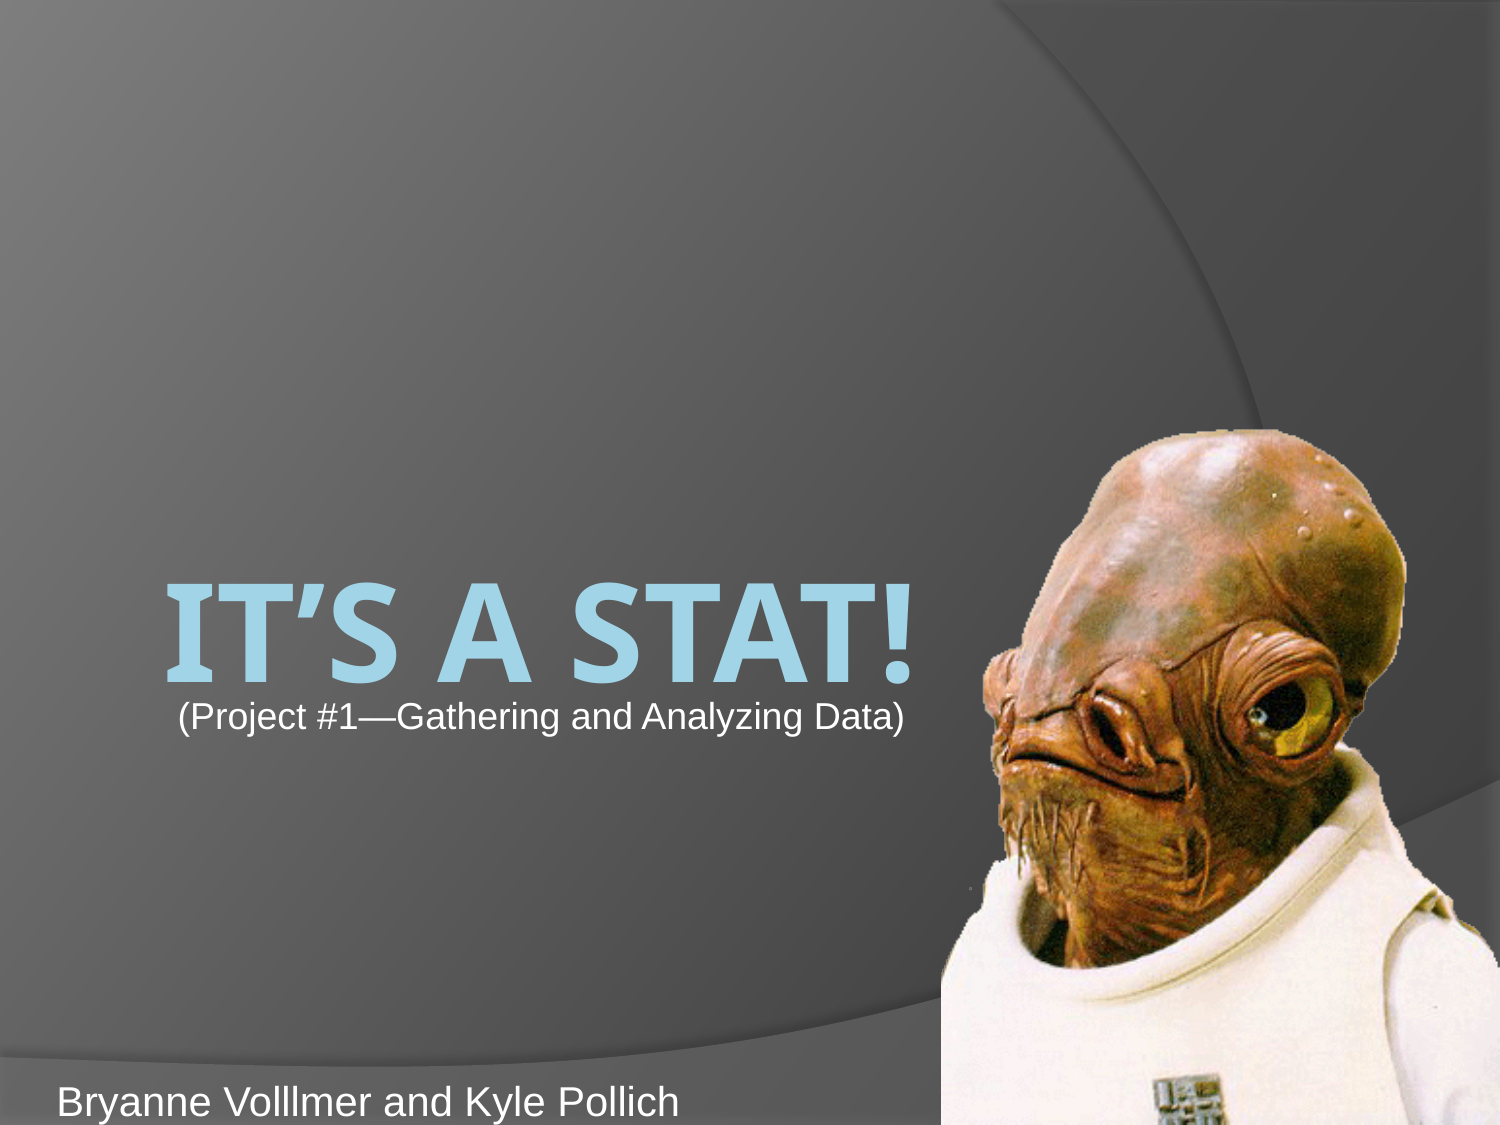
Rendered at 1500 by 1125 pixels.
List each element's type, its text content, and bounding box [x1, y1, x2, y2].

picture [941, 399, 1500, 1125]
subtitle Bryanne Volllmer and Kyle Pollich [0, 1025, 688, 1125]
title IT’S A STAT! [0, 537, 926, 915]
text_box (Project #1—Gathering and Analyzing Data) [0, 637, 913, 738]
